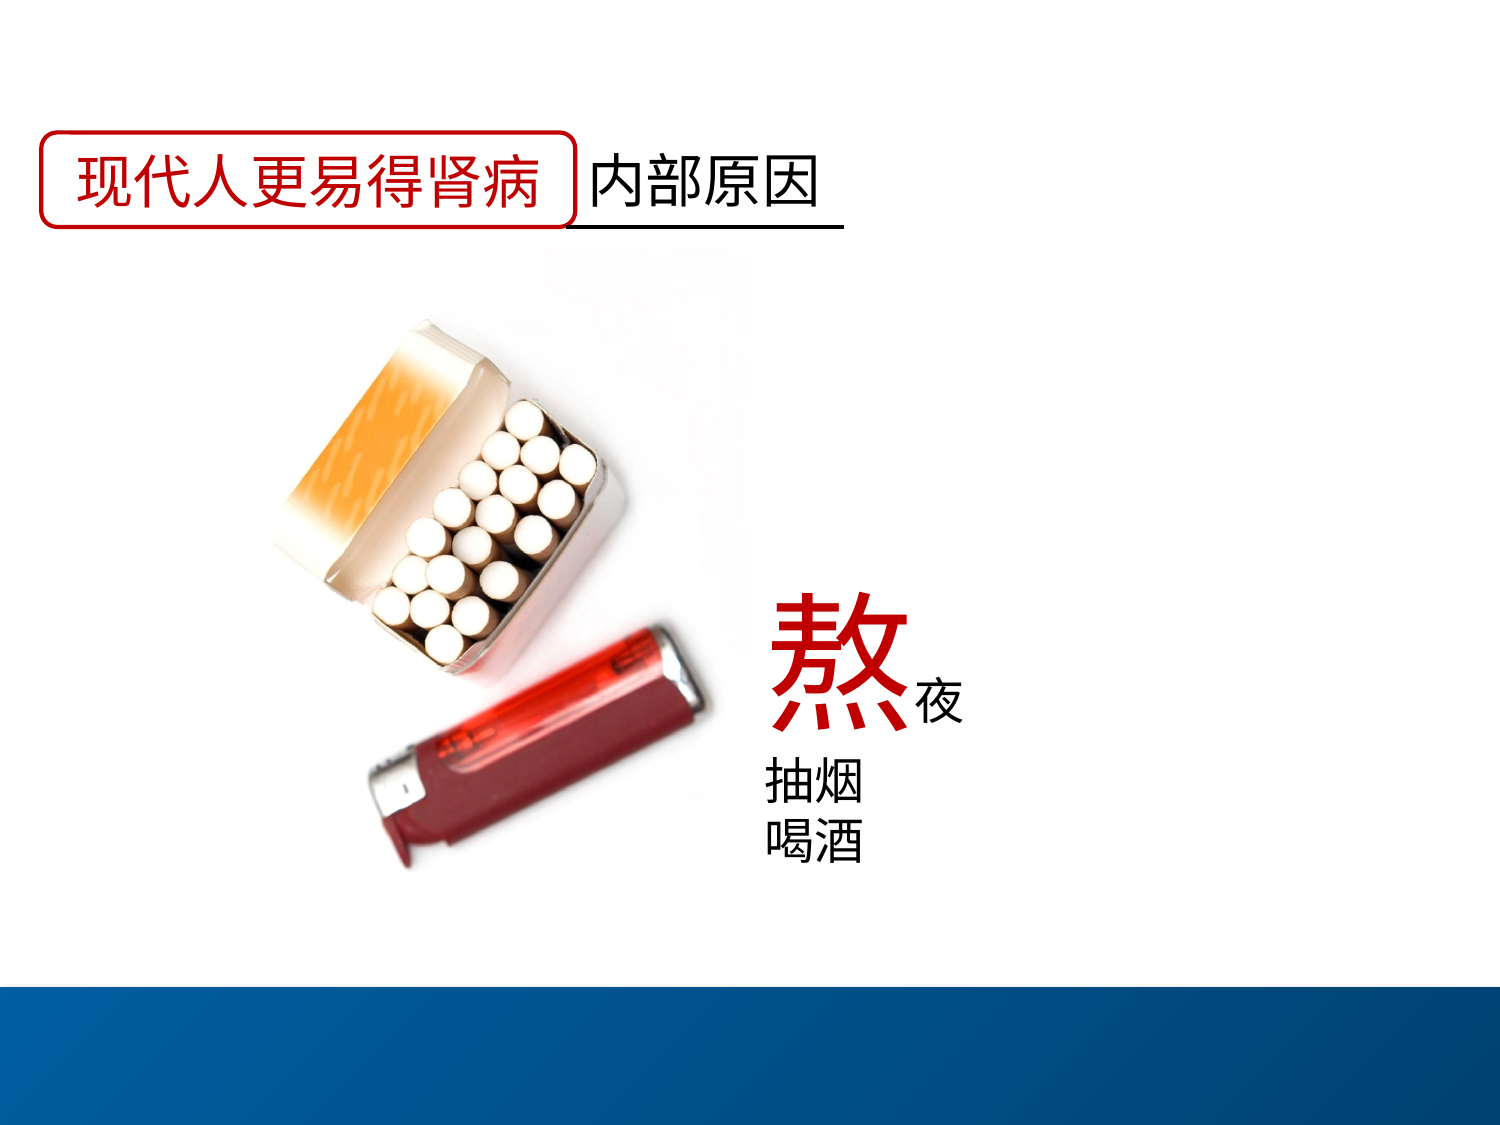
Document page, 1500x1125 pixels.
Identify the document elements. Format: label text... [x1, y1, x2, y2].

text_box [0, 986, 1500, 1125]
picture [253, 243, 751, 971]
text_box 熬夜 抽烟 喝酒 [755, 562, 1258, 878]
text_box 内部原因 [572, 137, 845, 222]
text_box 现代人更易得肾病 [39, 130, 574, 230]
